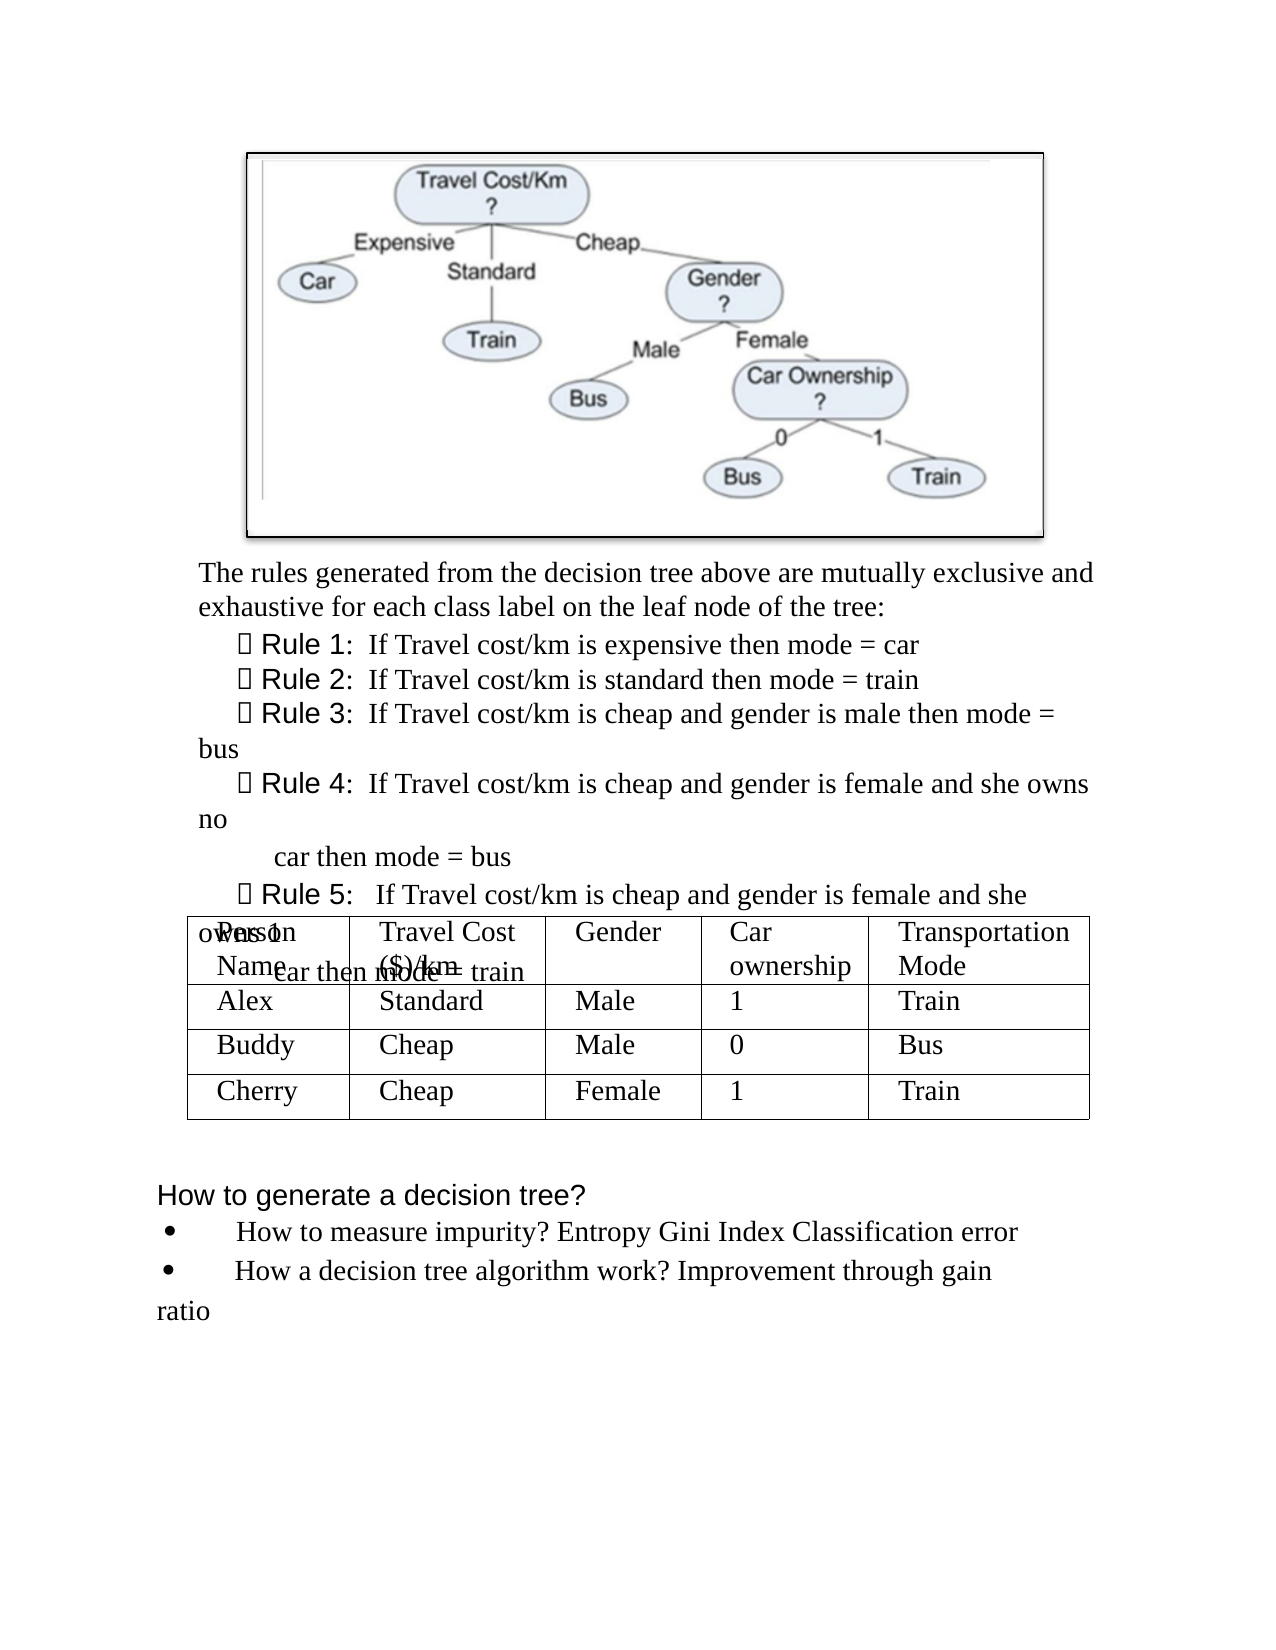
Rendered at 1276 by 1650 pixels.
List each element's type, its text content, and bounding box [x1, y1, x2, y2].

table_cell Cheap [350, 1075, 545, 1119]
table_cell Cherry [188, 1075, 349, 1119]
table_header Transportation Mode [869, 917, 1089, 984]
table_header Travel Cost ($)/km [350, 917, 545, 984]
table_header Gender [546, 917, 701, 984]
table_cell Train [869, 1075, 1089, 1119]
table_cell Buddy [188, 1030, 349, 1074]
table_cell Bus [869, 1030, 1089, 1074]
table_cell 1 [702, 985, 868, 1029]
table_cell Standard [350, 985, 545, 1029]
text_box [245, 151, 1045, 160]
picture [247, 159, 1044, 531]
table_cell Alex [188, 985, 349, 1029]
table_header Person Name [188, 917, 349, 984]
table_cell Train [869, 985, 1089, 1029]
table_cell Male [546, 1030, 701, 1074]
table_header Car ownership [702, 917, 868, 984]
table_cell Cheap [350, 1030, 545, 1074]
table_cell Female [546, 1075, 701, 1119]
text_box The rules generated from the decision tree above are mutually exclusive and exhaustive for each class label on the leaf node of the tree:  Rule 1: If Travel cost/km is expensive then mode = car  Rule 2: If Travel cost/km is standard then mode = train  Rule 3: If Travel cost/km is cheap and gender is male then mode = bus  Rule 4: If Travel cost/km is cheap and gender is female and she owns no car then mode = bus  Rule 5: If Travel cost/km is cheap and gender is female and she owns 1 car then mode = train [198, 555, 1096, 880]
table_cell Male [546, 985, 701, 1029]
text_box How to generate a decision tree?  How to measure impurity? Entropy Gini Index Classification error  How a decision tree algorithm work? Improvement through gain ratio [156, 1176, 1048, 1287]
table_cell 0 [702, 1030, 868, 1074]
table_cell 1 [702, 1075, 868, 1119]
